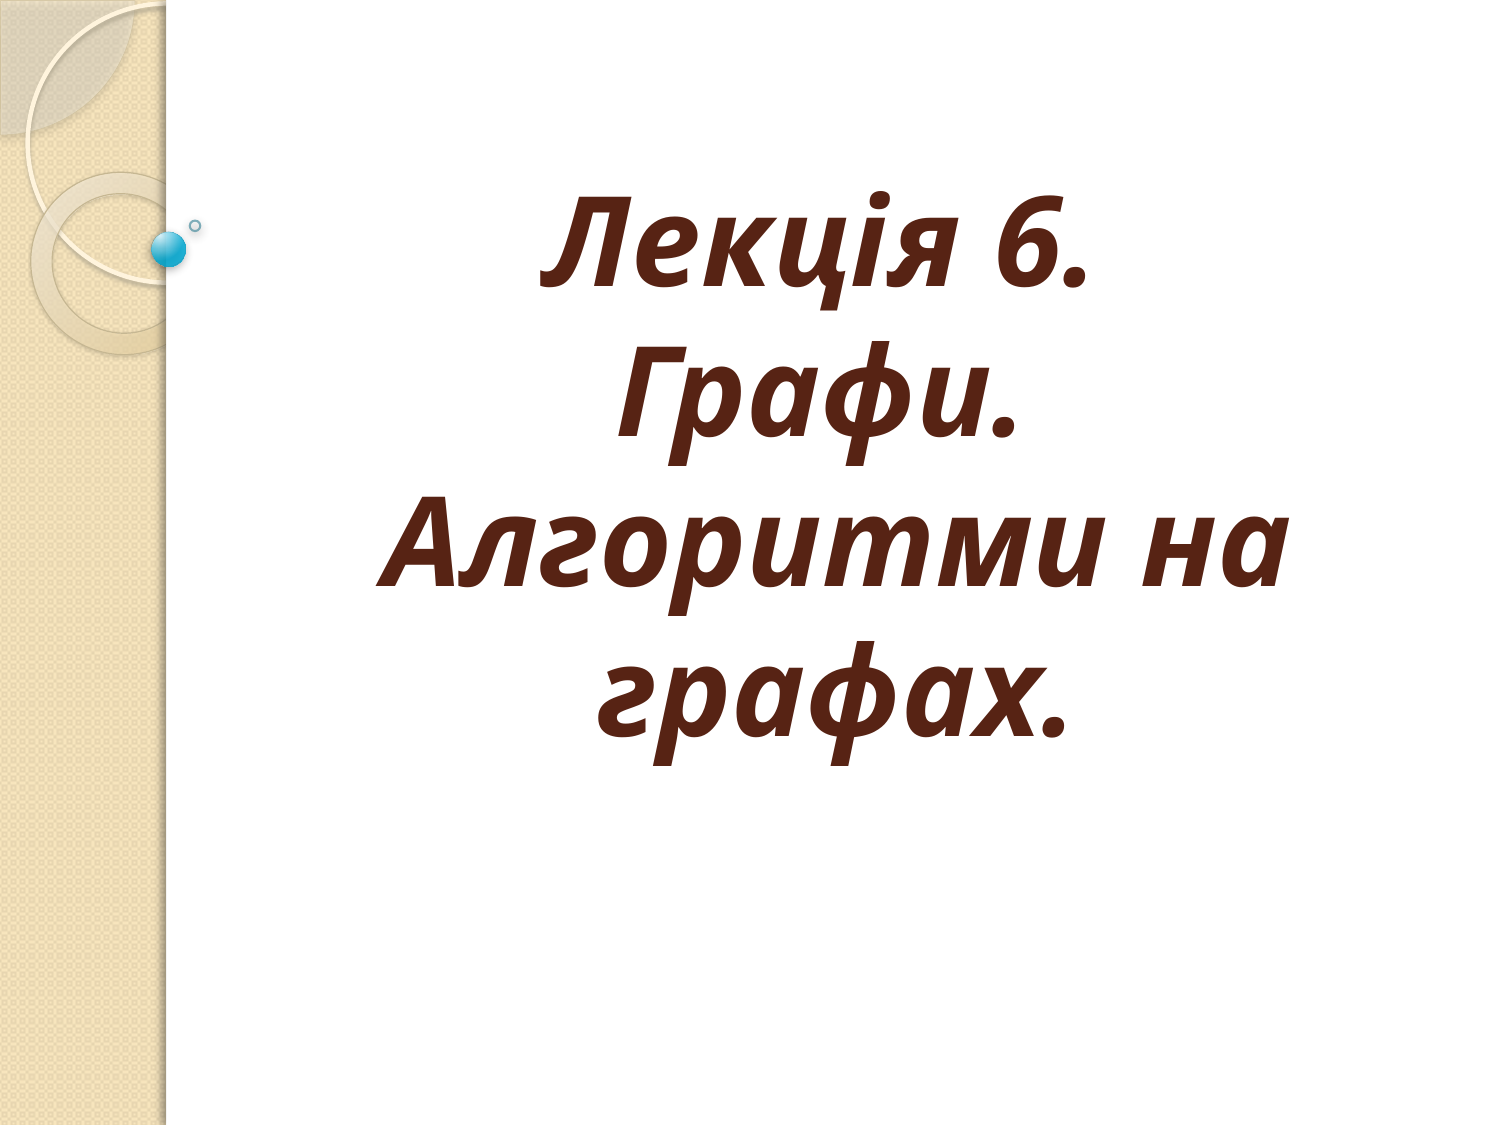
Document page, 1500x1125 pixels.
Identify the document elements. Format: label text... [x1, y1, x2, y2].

title Лекція 6. Графи. Алгоритми на графах. [230, 527, 1446, 769]
